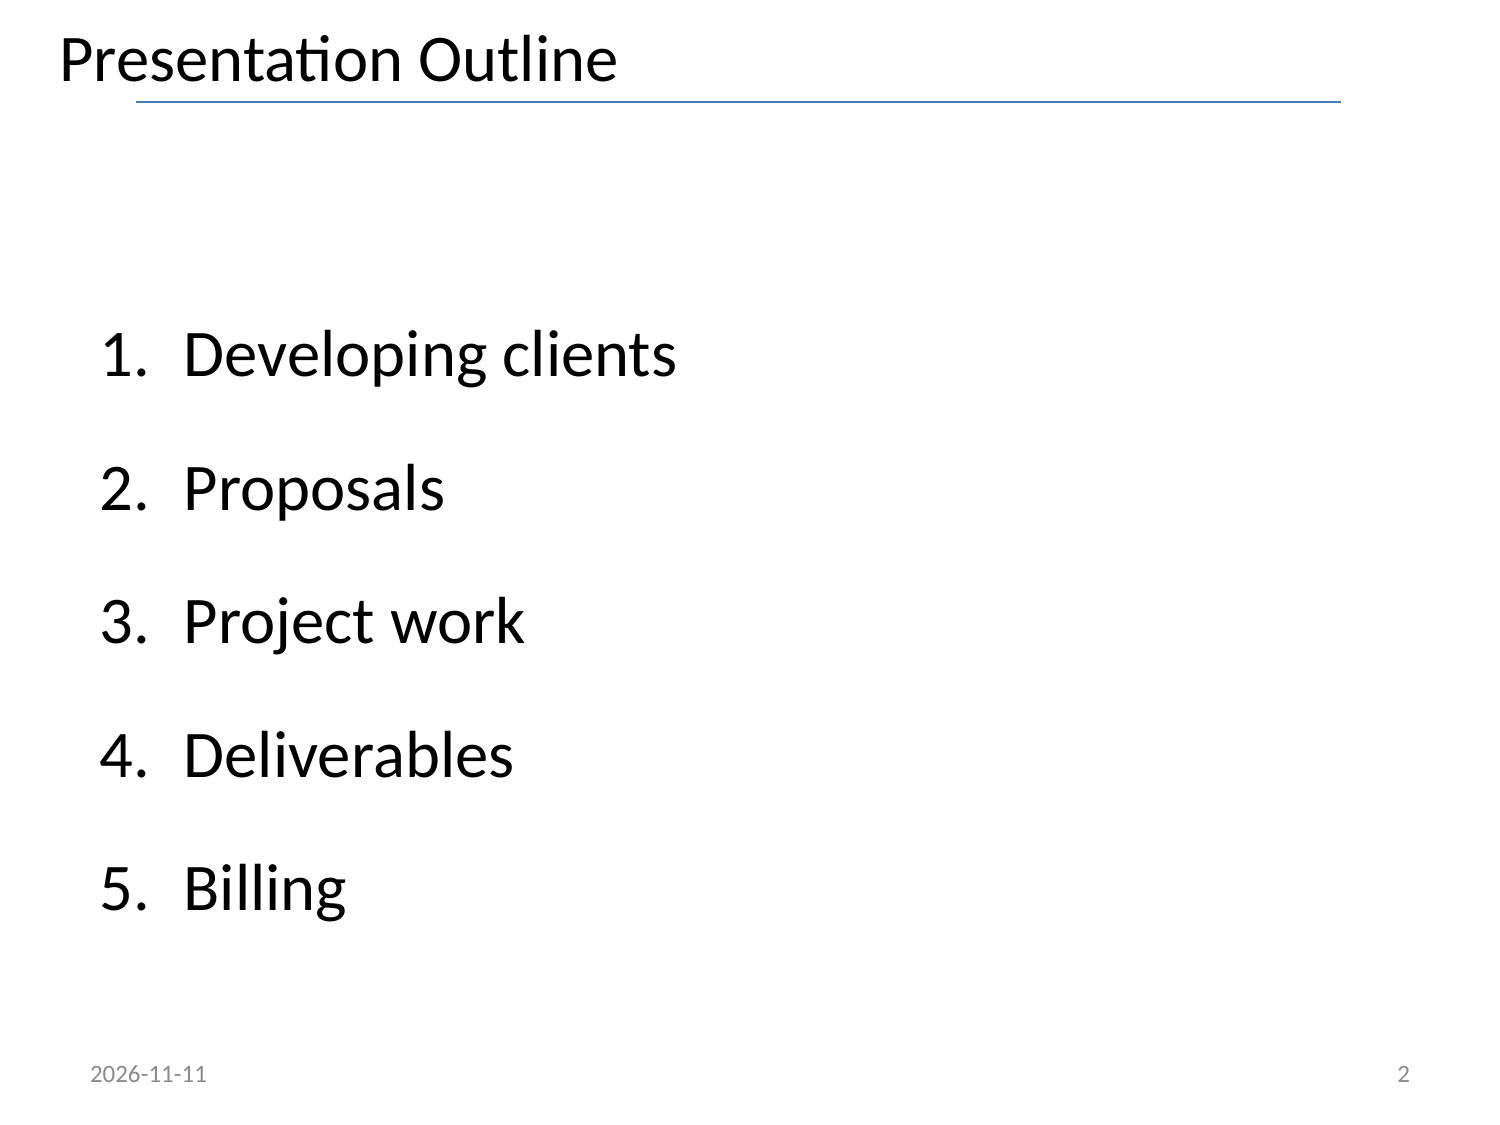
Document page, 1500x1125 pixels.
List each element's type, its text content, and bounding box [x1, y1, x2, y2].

list Developing clients Proposals Project work Deliverables Billing [75, 262, 1425, 1005]
slide_number 2 [1074, 1042, 1425, 1103]
text_box Presentation Outline [44, 7, 634, 102]
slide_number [75, 1042, 425, 1103]
